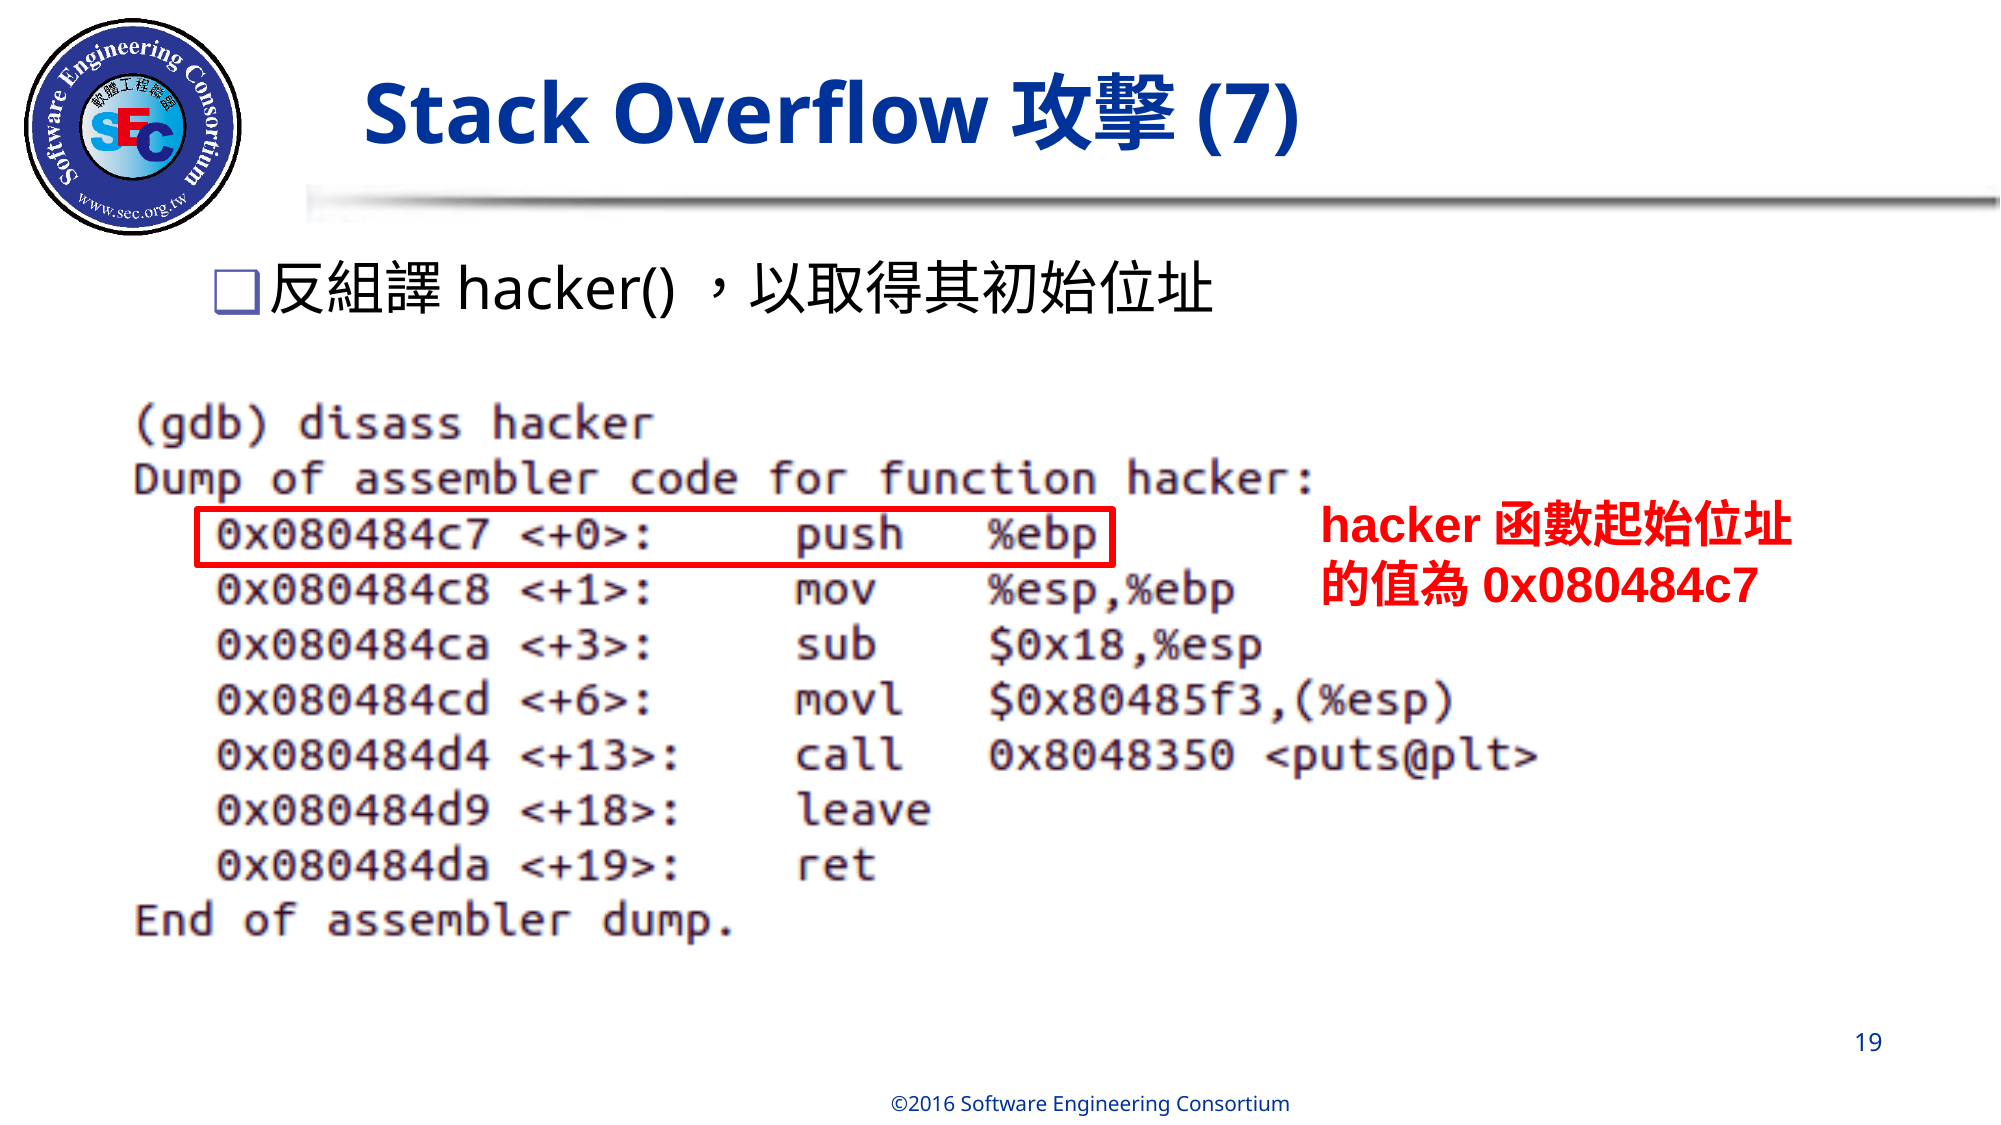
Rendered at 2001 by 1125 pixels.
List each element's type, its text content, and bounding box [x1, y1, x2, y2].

picture [306, 184, 2000, 223]
picture [0, 0, 265, 259]
title Stack Overflow攻擊(7) [348, 42, 2000, 179]
slide_number ‹#› [1481, 1019, 1898, 1094]
picture [133, 396, 1544, 955]
list 反組譯hacker()，以取得其初始位址 [196, 243, 1898, 1000]
text_box hacker函數起始位址的值為0x080484c7 [1548, 485, 1849, 622]
